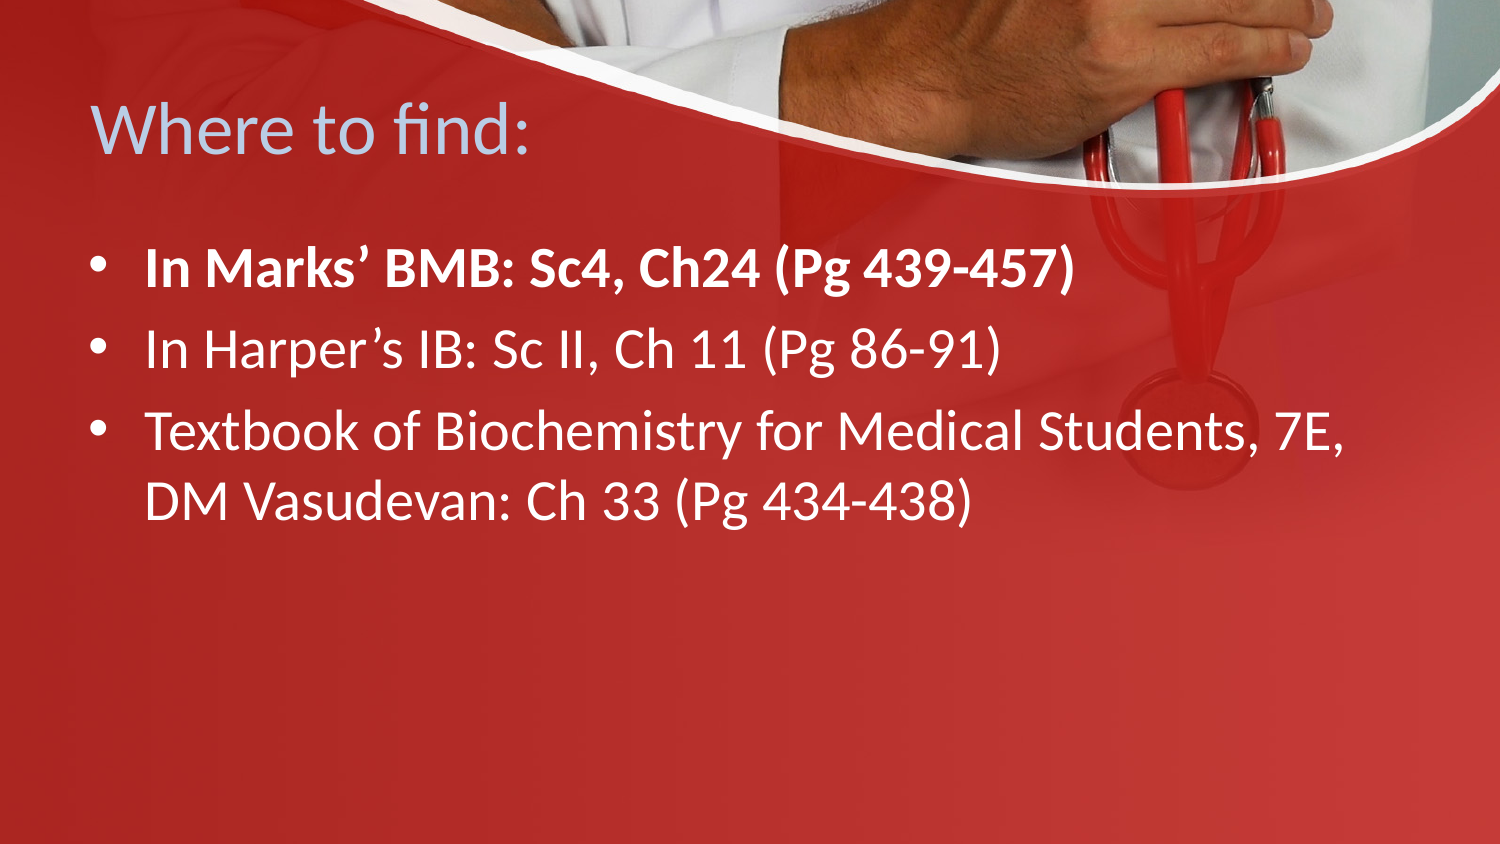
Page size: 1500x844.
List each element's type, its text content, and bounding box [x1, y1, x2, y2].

title Where to find: [75, 61, 1428, 188]
picture [0, 0, 1500, 844]
list In Marks’ BMB: Sc4, Ch24 (Pg 439-457) In Harper’s IB: Sc II, Ch 11 (Pg 86-91) Textbook of Biochemistry for Medical Students, 7E, DM Vasudevan: Ch 33 (Pg 434-438) [73, 221, 1427, 782]
